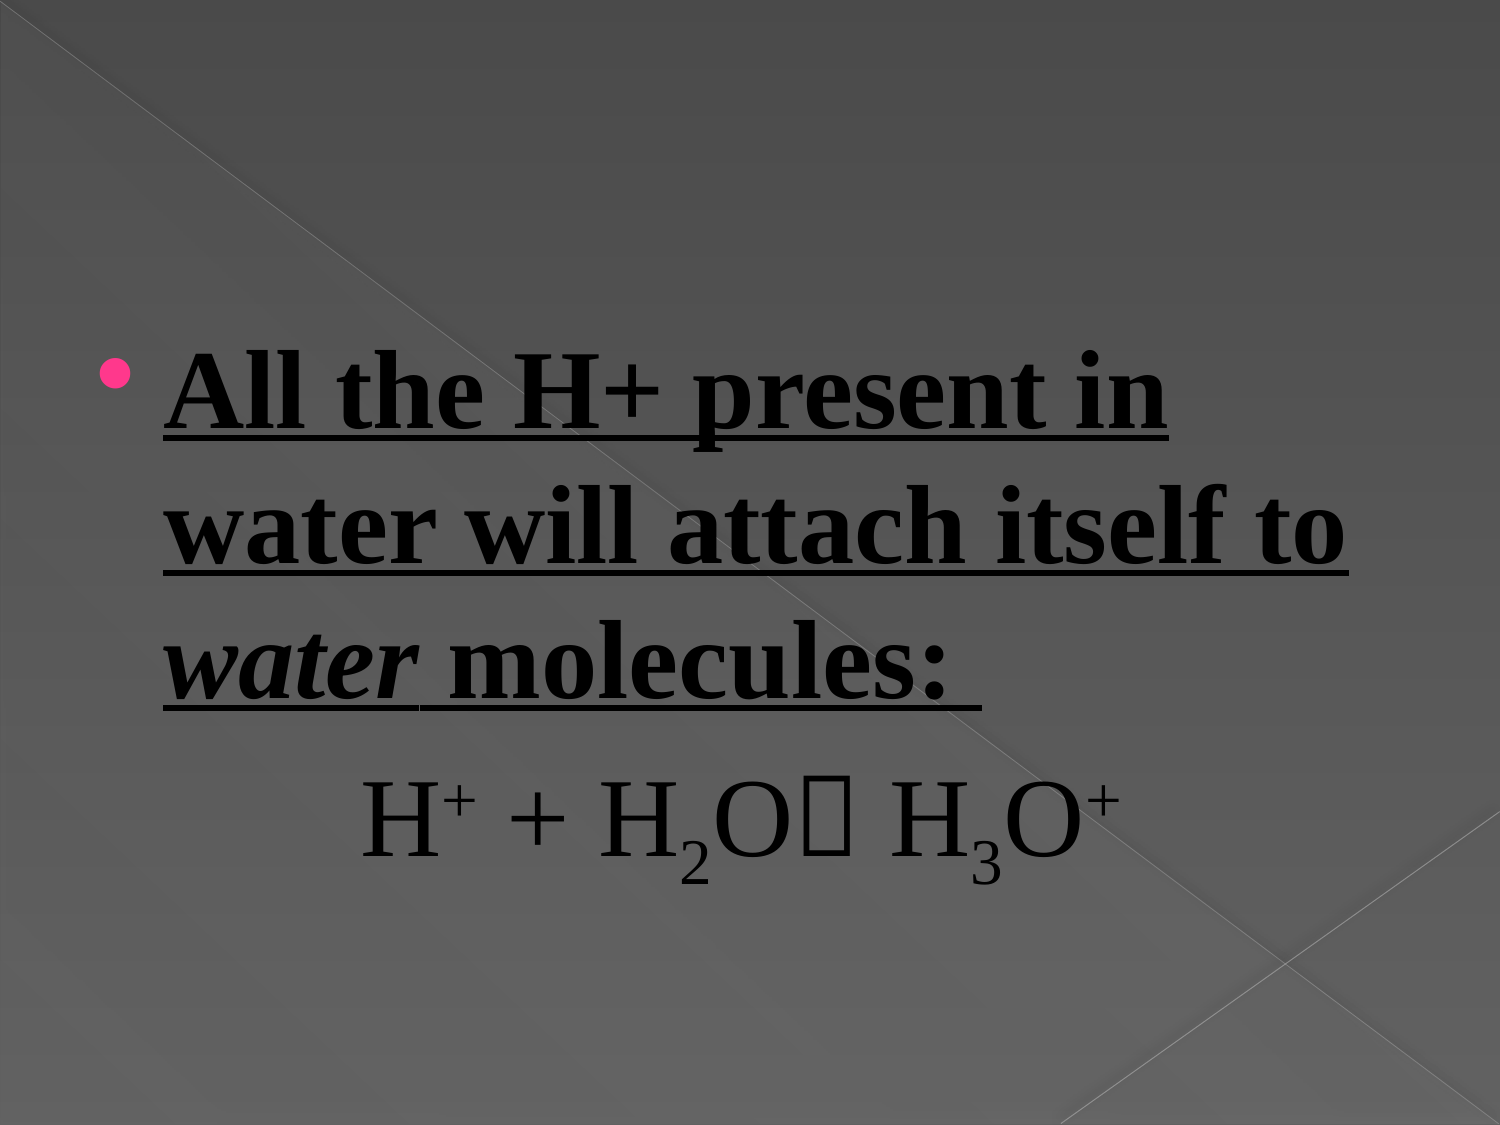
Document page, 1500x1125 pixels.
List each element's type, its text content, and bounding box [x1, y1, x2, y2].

list All the H+ present in water will attach itself to water molecules: H+ + H2O H3O+ [75, 308, 1425, 1059]
